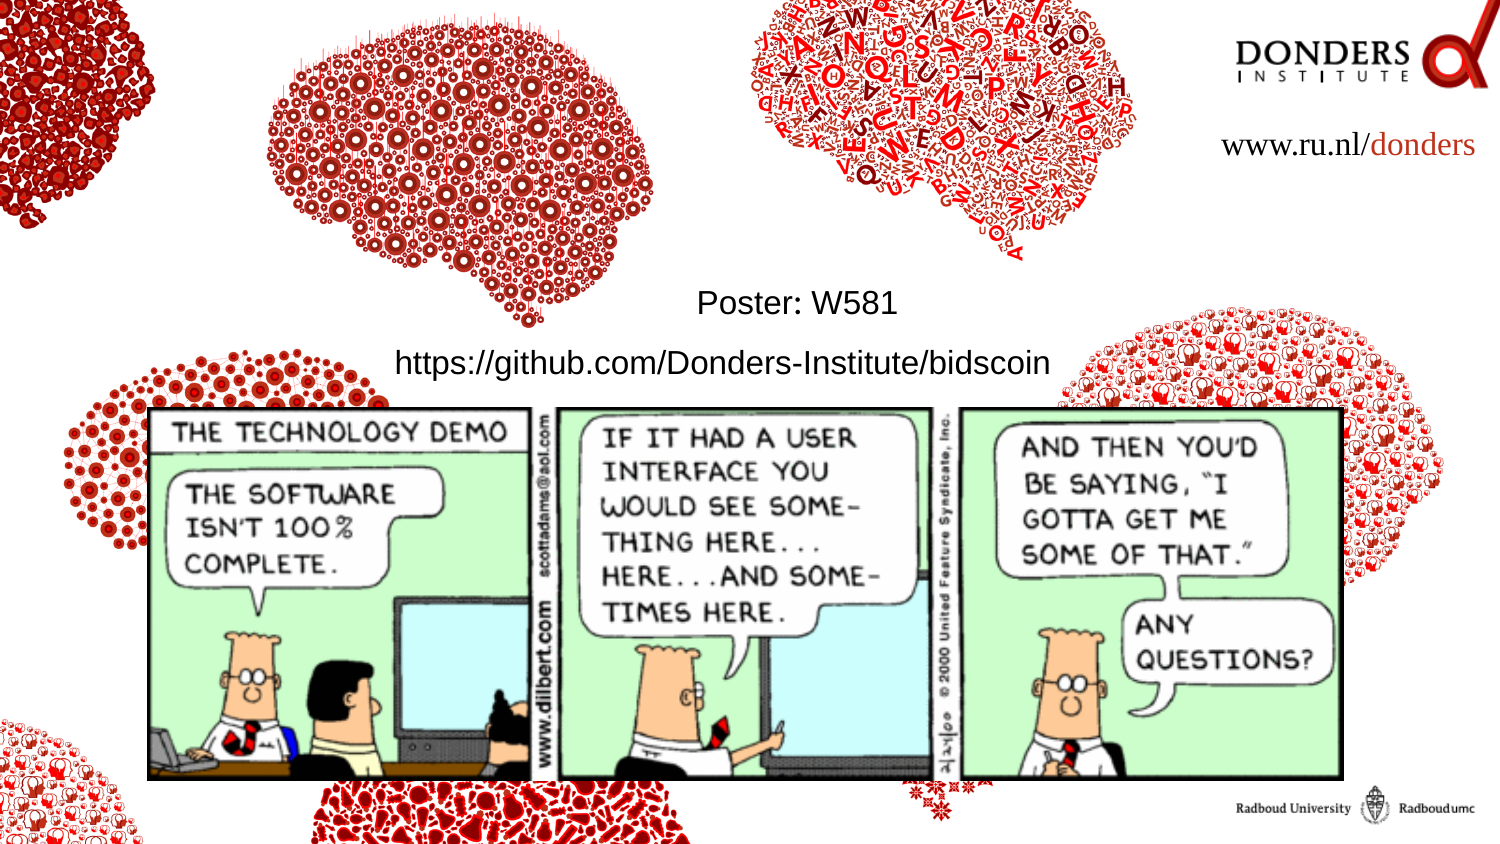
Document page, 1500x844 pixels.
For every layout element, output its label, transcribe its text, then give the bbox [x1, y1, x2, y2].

text_box Poster: W581 [681, 269, 924, 330]
picture [0, 0, 1500, 844]
picture [1436, 49, 1462, 74]
list https://github.com/Donders-Institute/bidscoin [379, 333, 1107, 374]
